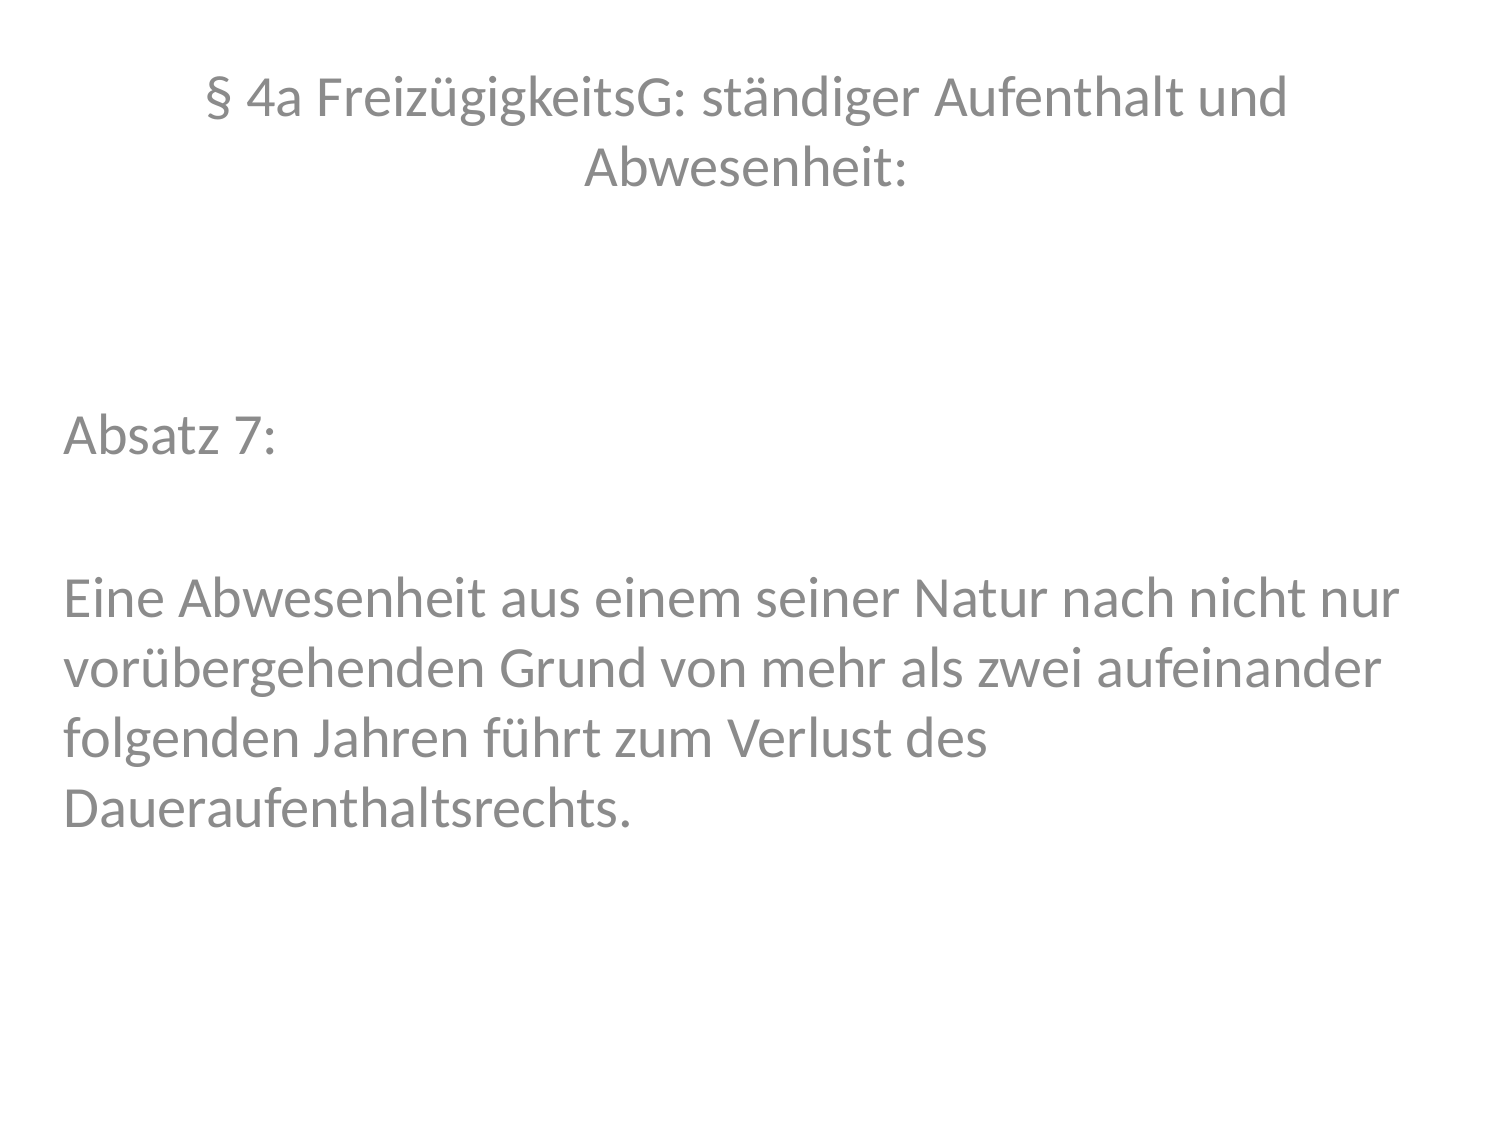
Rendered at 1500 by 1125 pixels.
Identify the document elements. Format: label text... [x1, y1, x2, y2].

subtitle § 4a FreizügigkeitsG: ständiger Aufenthalt und Abwesenheit: Absatz 7: Eine Abwesenheit aus einem seiner Natur nach nicht nur vorübergehenden Grund von mehr als zwei aufeinander folgenden Jahren führt zum Verlust des Daueraufenthaltsrechts. [48, 50, 1446, 1063]
